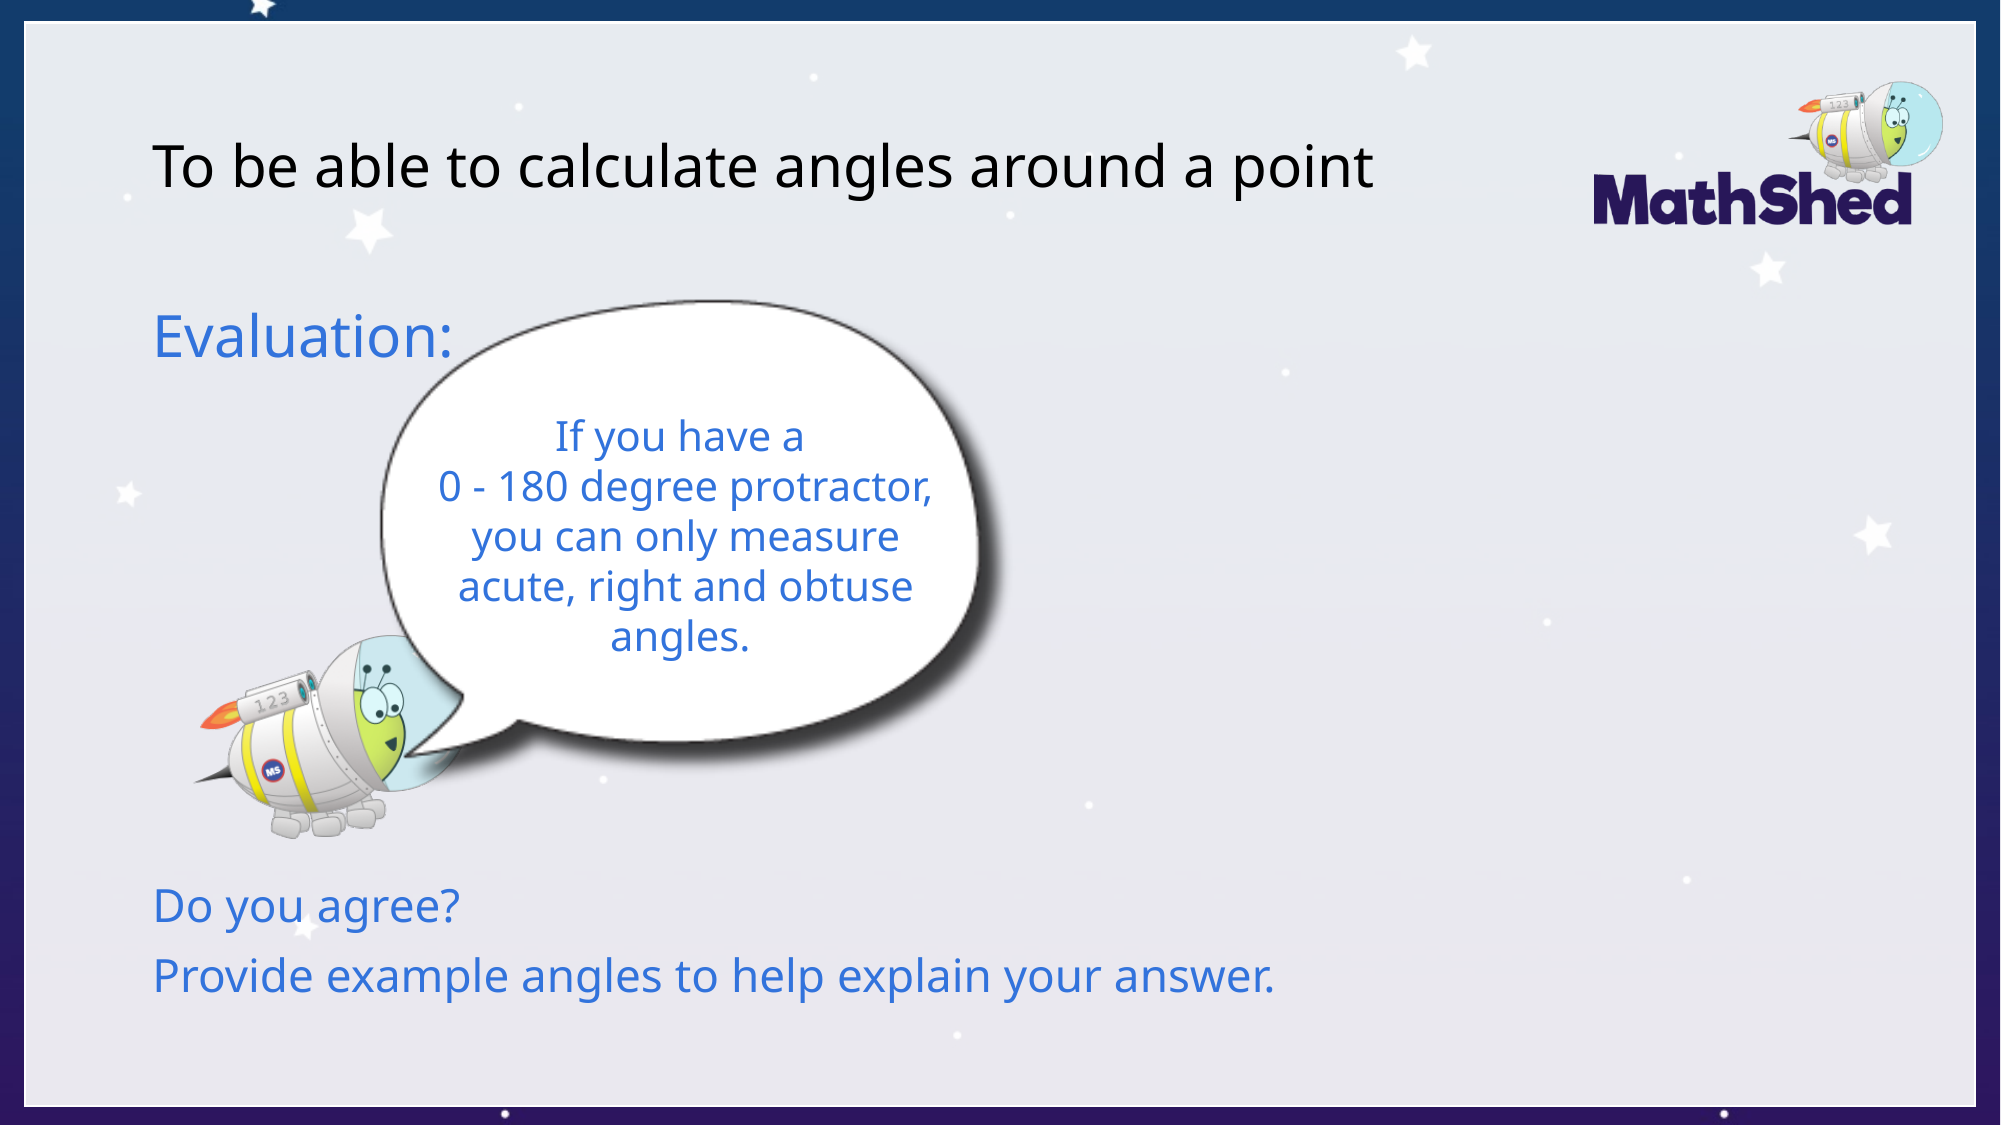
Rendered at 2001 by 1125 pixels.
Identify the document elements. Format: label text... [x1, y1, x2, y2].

title To be able to calculate angles around a point [137, 59, 1578, 278]
picture [0, 0, 2001, 1125]
list Evaluation: Do you agree? Provide example angles to help explain your answer. [137, 299, 1863, 1014]
